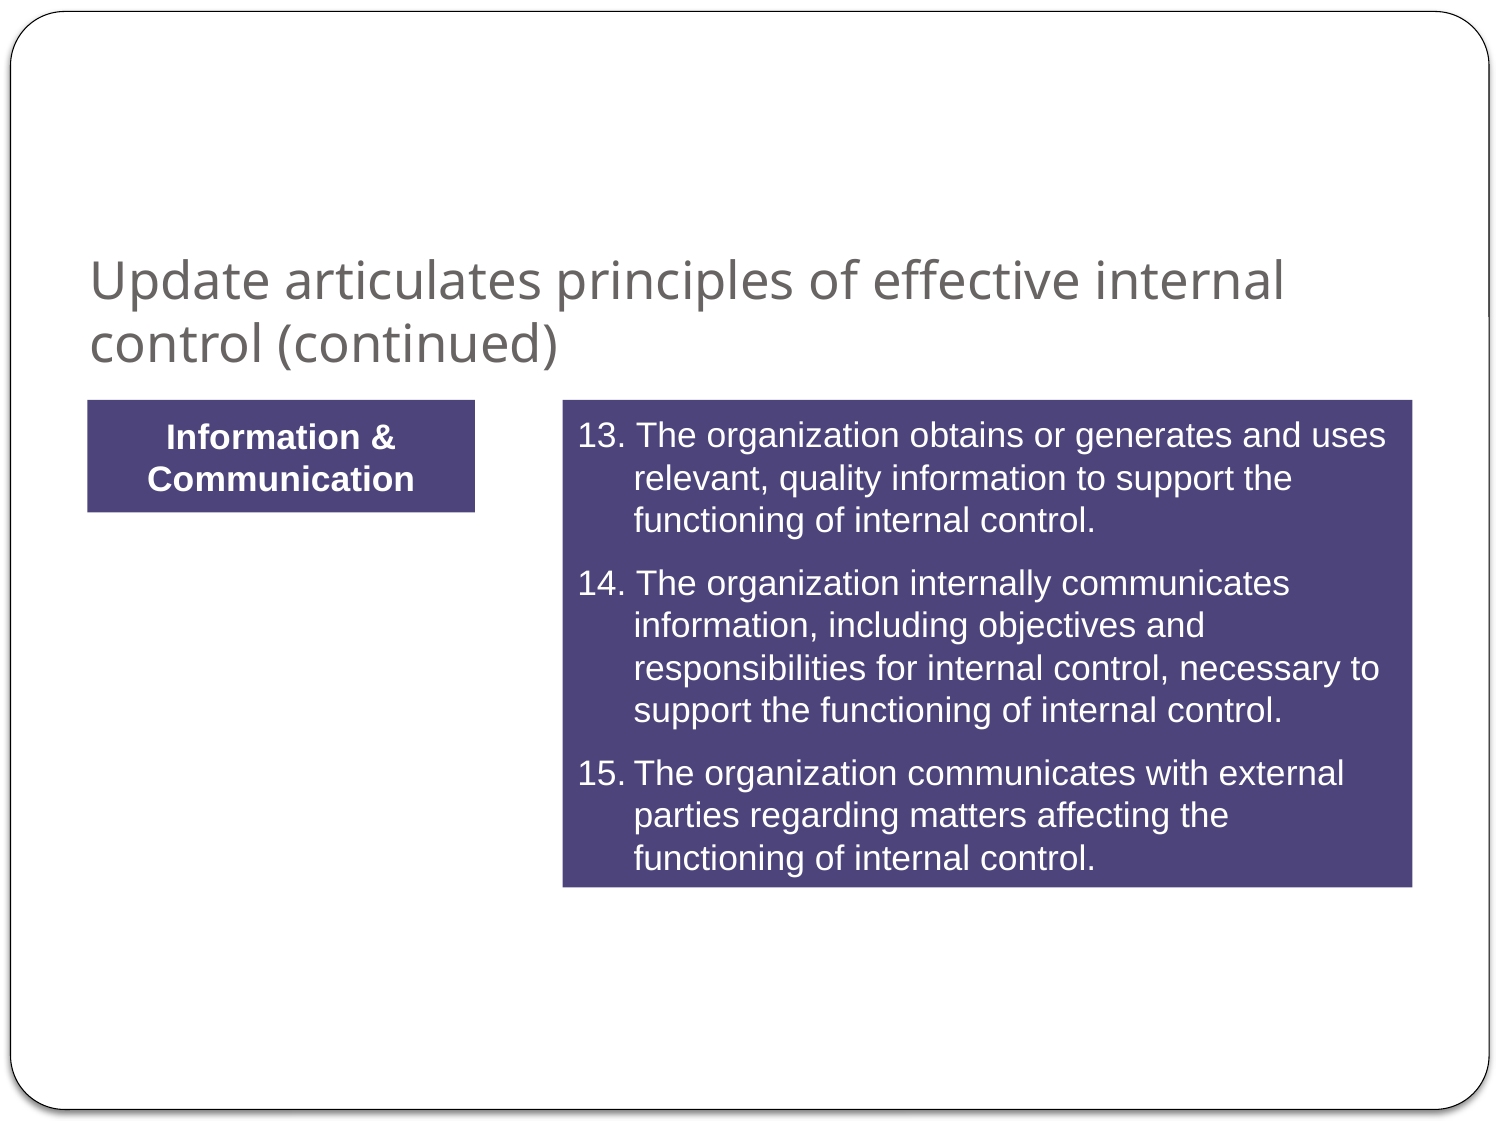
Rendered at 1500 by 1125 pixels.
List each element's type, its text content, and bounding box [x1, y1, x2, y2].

text_box 13. The organization obtains or generates and uses relevant, quality information to support the functioning of internal control. 14. The organization internally communicates information, including objectives and responsibilities for internal control, necessary to support the functioning of internal control. The organization communicates with external parties regarding matters affecting the functioning of internal control. [561, 399, 1413, 888]
title Update articulates principles of effective internal control (continued) [75, 237, 1475, 388]
text_box Information & Communication [86, 399, 476, 513]
